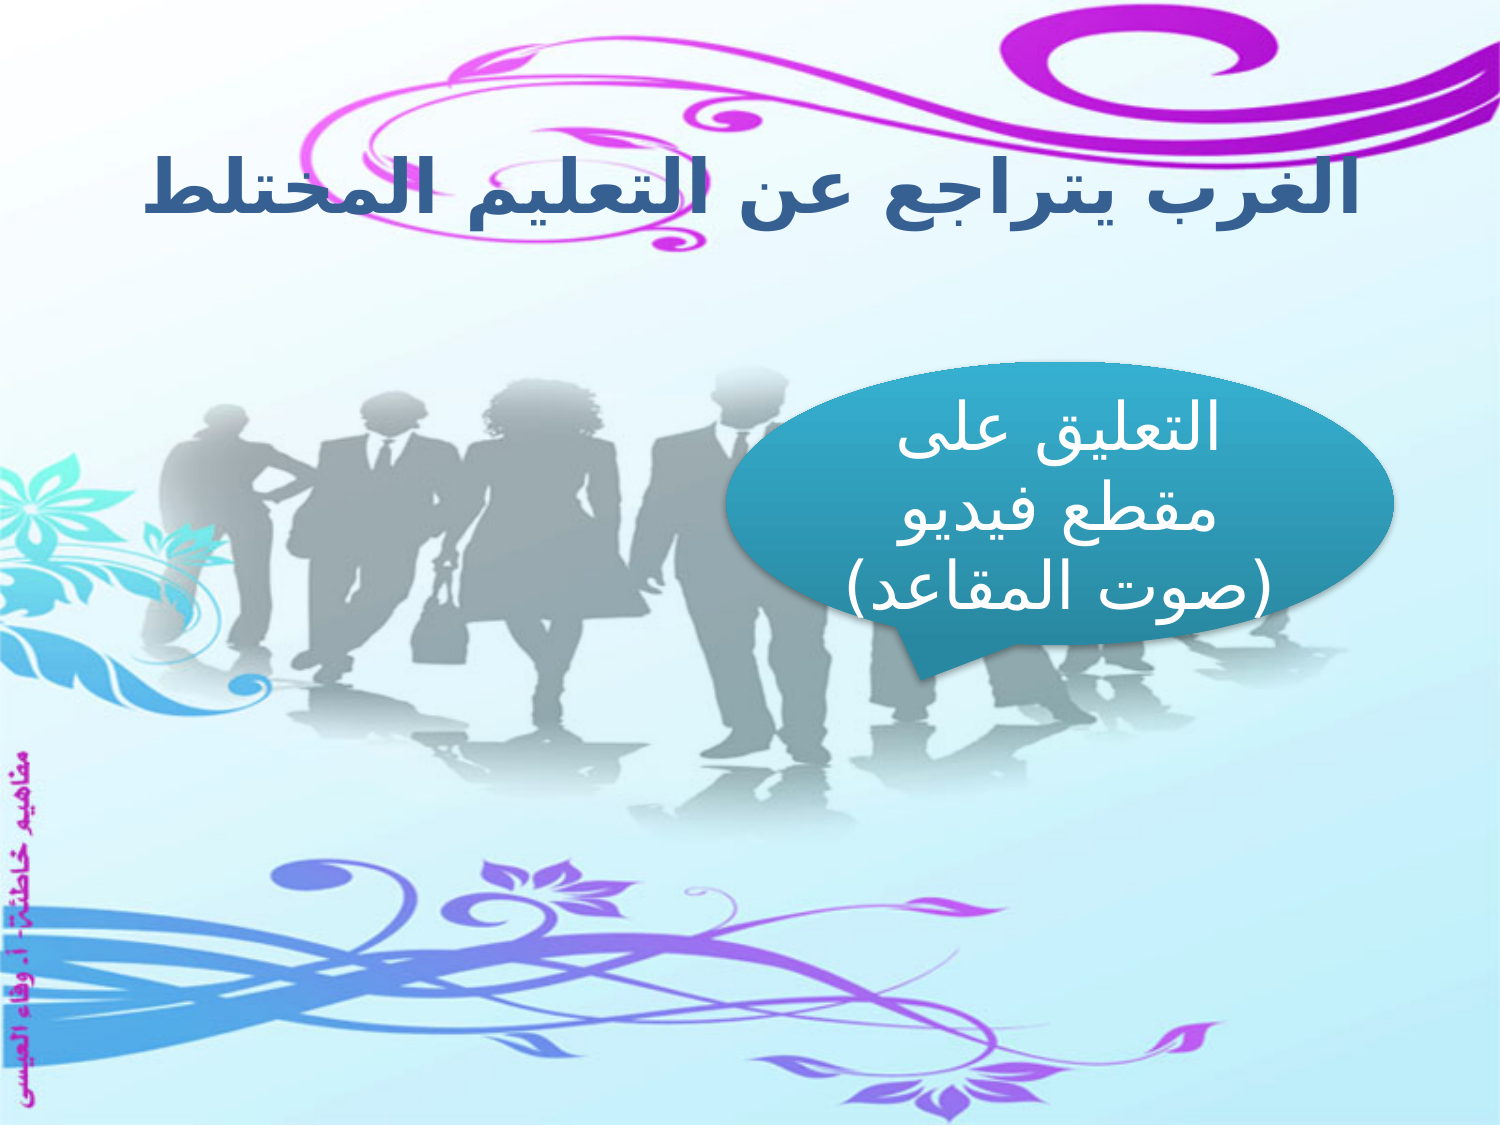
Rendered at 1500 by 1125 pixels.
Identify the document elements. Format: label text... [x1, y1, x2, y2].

text_box التعليق على مقطع فيديو (صوت المقاعد) [726, 361, 1394, 681]
picture [0, 0, 1500, 1125]
title الغرب يتراجع عن التعليم المختلط [76, 89, 1427, 278]
